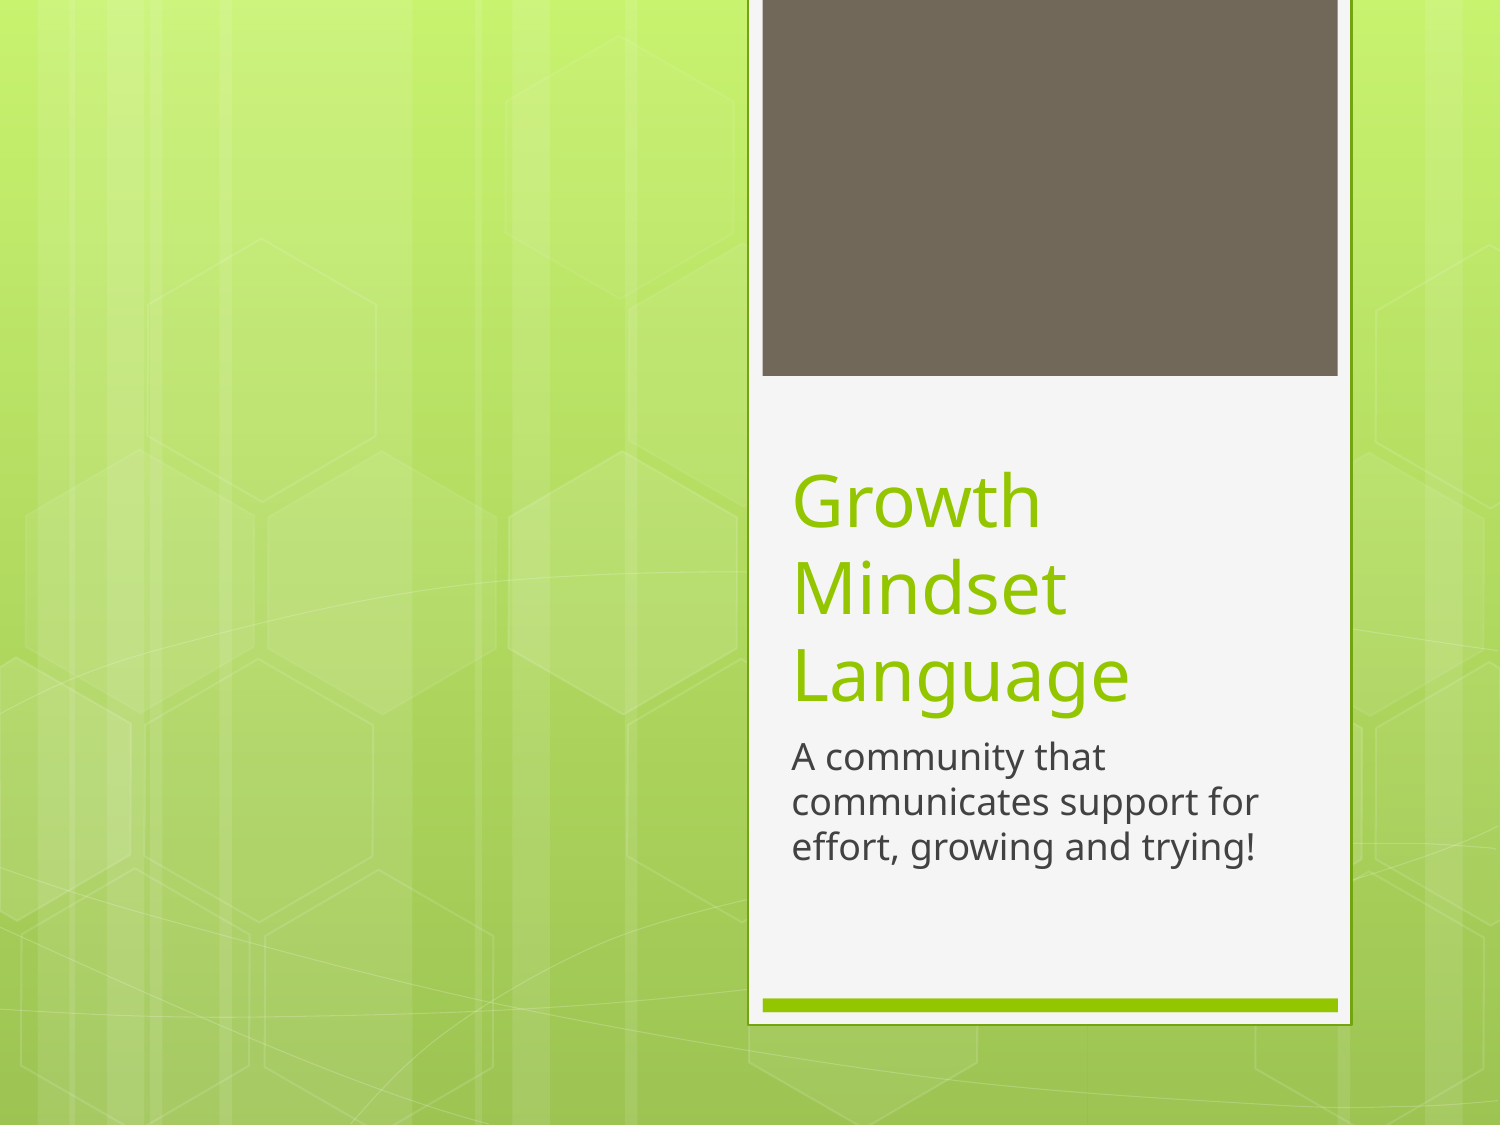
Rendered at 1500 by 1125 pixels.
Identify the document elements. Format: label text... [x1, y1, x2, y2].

title Growth Mindset Language [776, 444, 1320, 724]
subtitle A community that communicates support for effort, growing and trying! [776, 725, 1320, 933]
